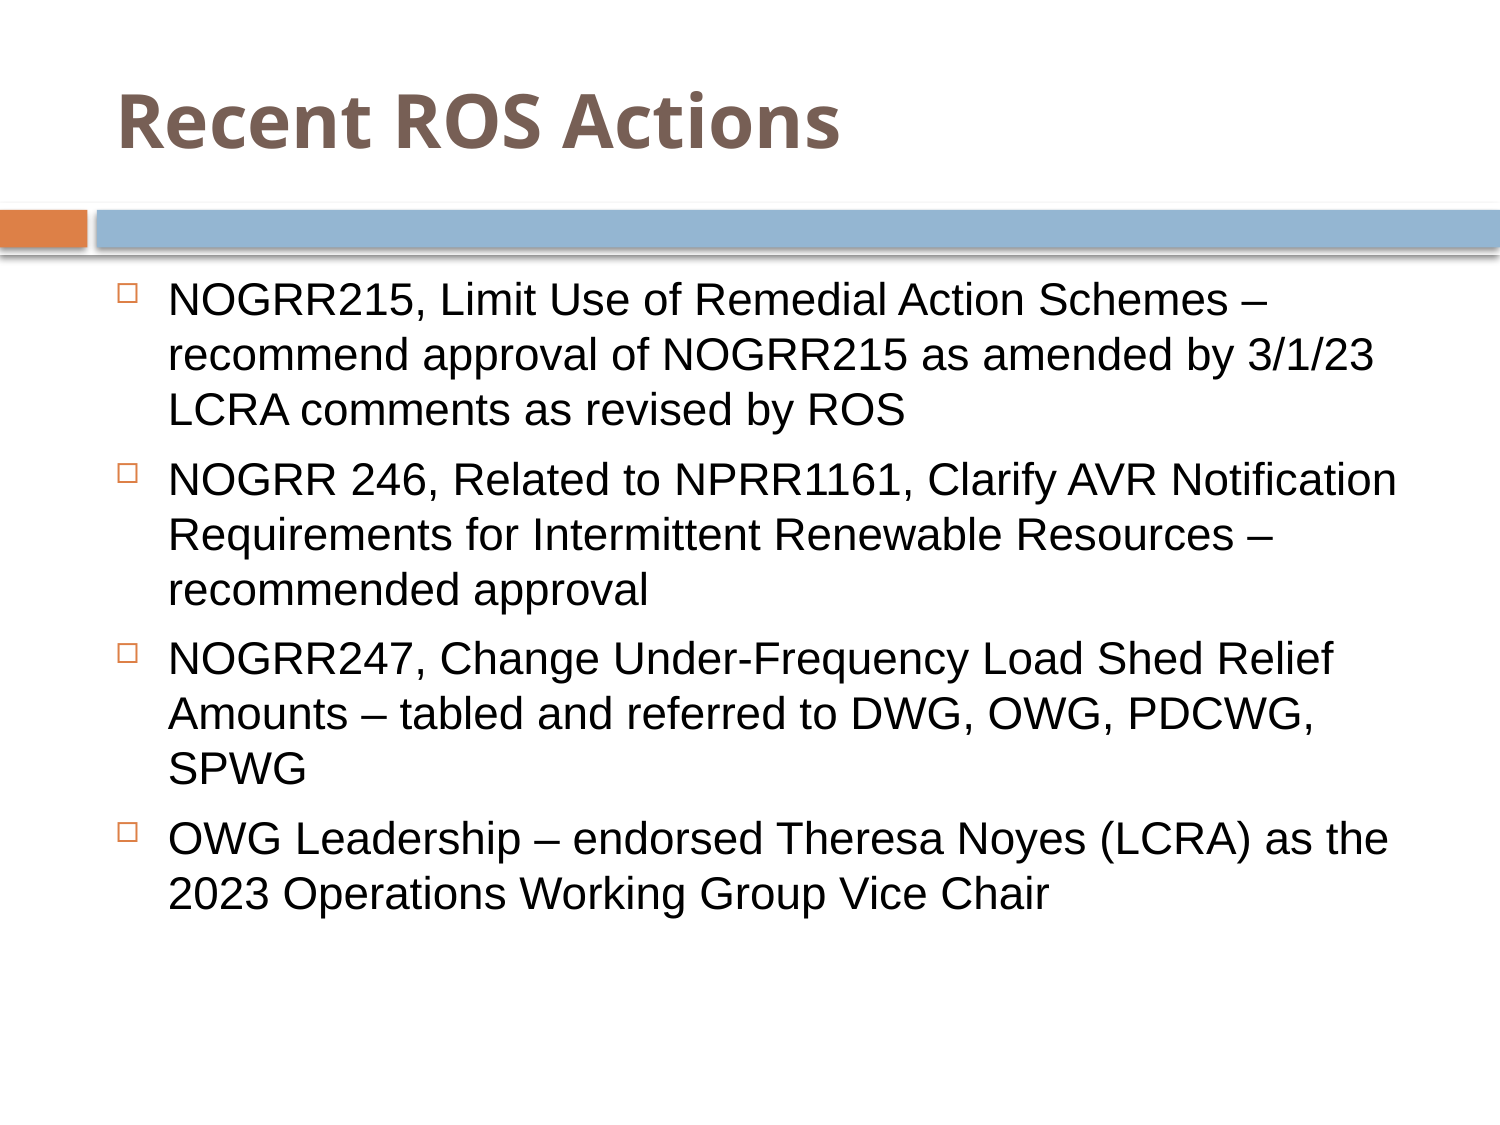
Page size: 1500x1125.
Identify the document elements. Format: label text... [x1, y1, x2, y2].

list NOGRR215, Limit Use of Remedial Action Schemes – recommend approval of NOGRR215 as amended by 3/1/23 LCRA comments as revised by ROS NOGRR 246, Related to NPRR1161, Clarify AVR Notification Requirements for Intermittent Renewable Resources – recommended approval NOGRR247, Change Under-Frequency Load Shed Relief Amounts – tabled and referred to DWG, OWG, PDCWG, SPWG OWG Leadership – endorsed Theresa Noyes (LCRA) as the 2023 Operations Working Group Vice Chair [100, 262, 1439, 1001]
title Recent ROS Actions [100, 37, 1439, 201]
